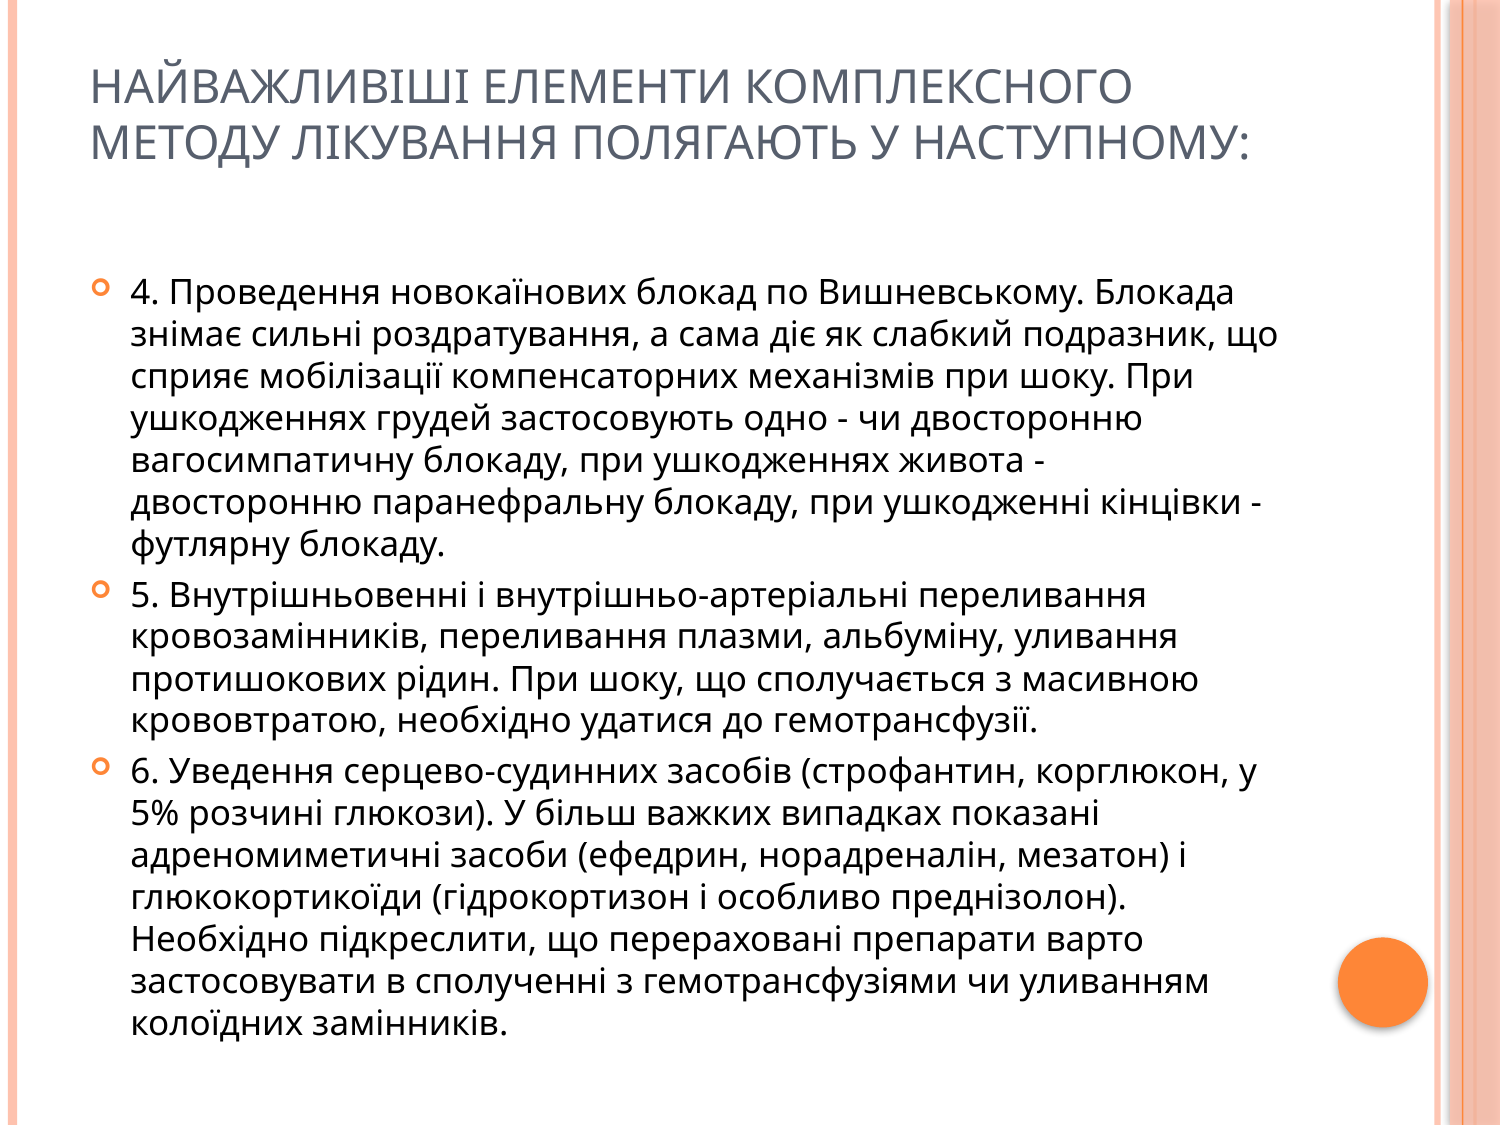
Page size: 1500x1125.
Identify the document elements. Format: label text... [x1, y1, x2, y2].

title Найважливіші елементи комплексного методу лікування полягають у наступному: [75, 45, 1300, 233]
list 4. Проведення новокаїнових блокад по Вишневському. Блокада знімає сильні роздратування, а сама діє як слабкий подразник, що сприяє мобілізації компенсаторних механізмів при шоку. При ушкодженнях грудей застосовують одно - чи двосторонню вагосимпатичну блокаду, при ушкодженнях живота - двосторонню паранефральну блокаду, при ушкодженні кінцівки - футлярну блокаду. 5. Внутрішньовенні і внутрішньо-артеріальні переливання кровозамінників, переливання плазми, альбуміну, уливання протишокових рідин. При шоку, що сполучається з масивною крововтратою, необхідно удатися до гемотрансфузії. 6. Уведення серцево-судинних засобів (строфантин, корглюкон, у 5% розчині глюкози). У більш важких випадках показані адреномиметичні засоби (ефедрин, норадреналін, мезатон) і глюкокортикоїди (гідрокортизон і особливо преднізолон). Необхідно підкреслити, що перераховані препарати варто застосовувати в сполученні з гемотрансфузіями чи уливанням колоїдних замінників. [75, 262, 1300, 1062]
